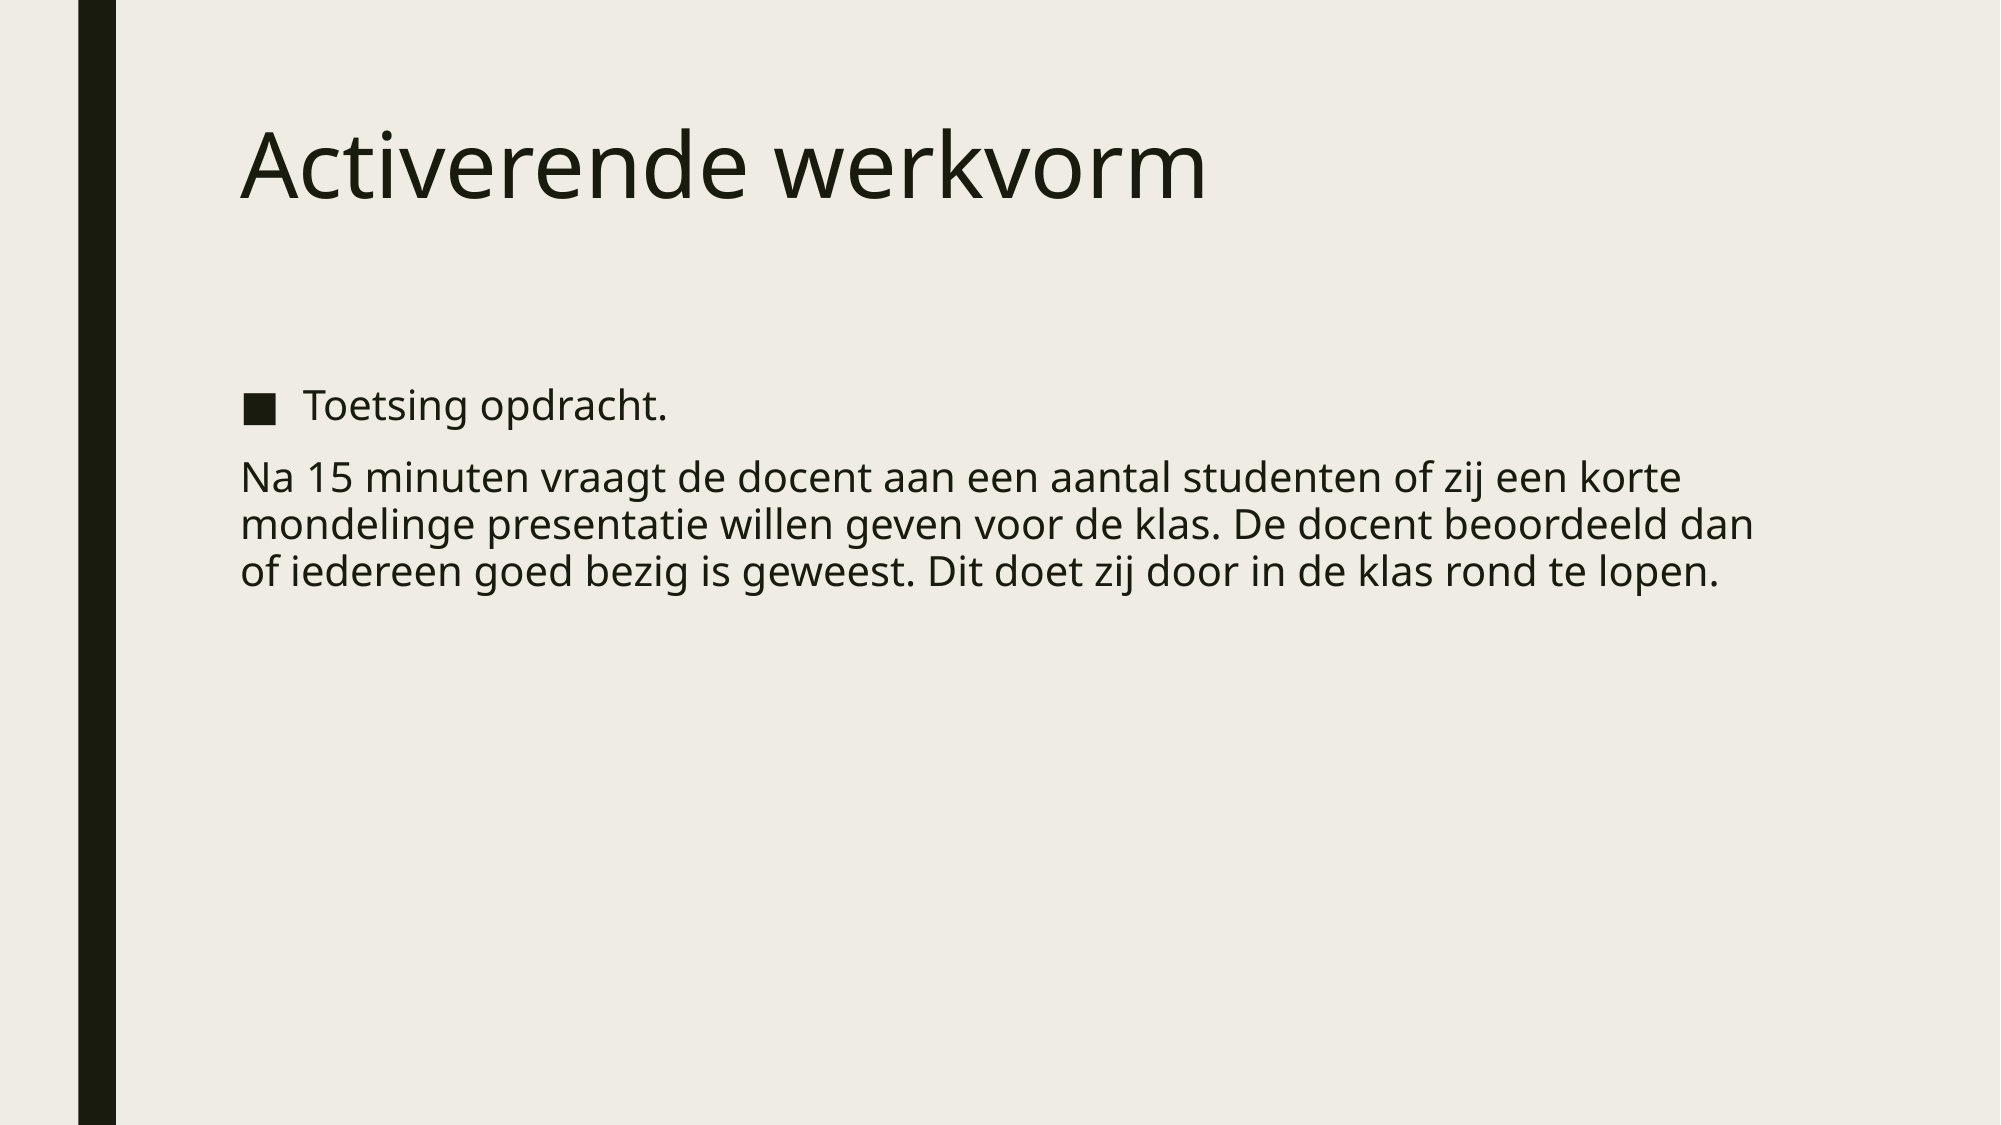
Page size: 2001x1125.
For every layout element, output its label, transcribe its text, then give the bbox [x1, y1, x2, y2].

title Activerende werkvorm [225, 112, 1800, 357]
list Toetsing opdracht. Na 15 minuten vraagt de docent aan een aantal studenten of zij een korte mondelinge presentatie willen geven voor de klas. De docent beoordeeld dan of iedereen goed bezig is geweest. Dit doet zij door in de klas rond te lopen. [225, 375, 1800, 963]
